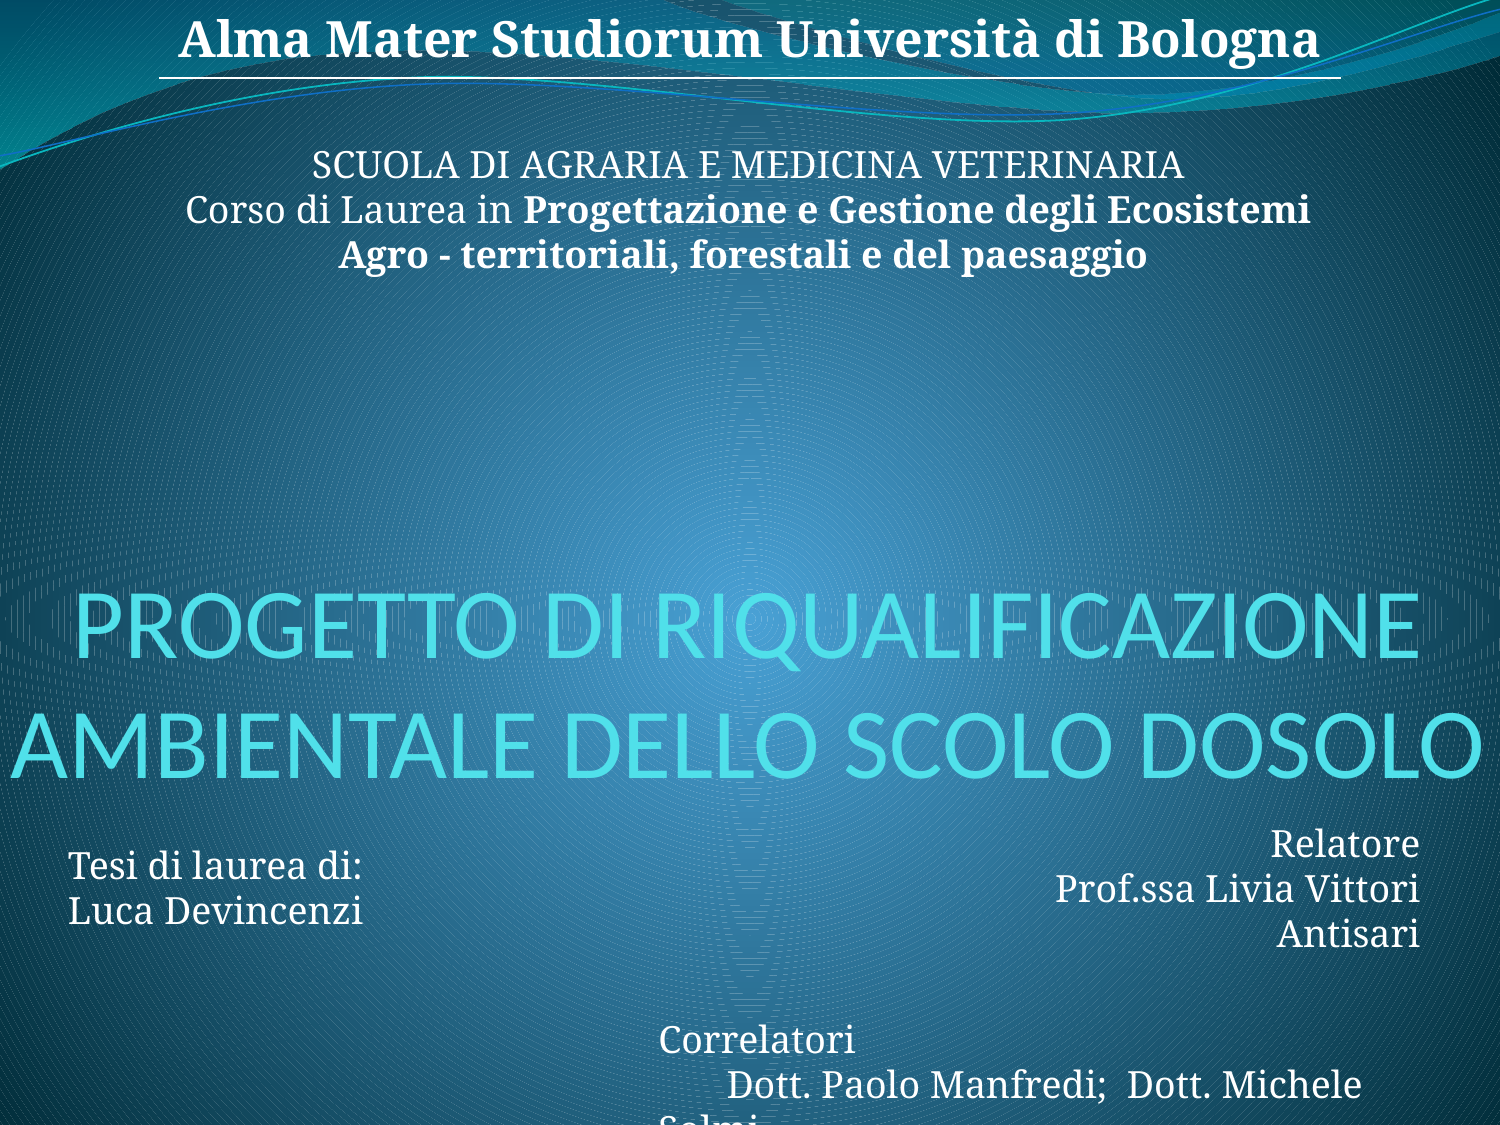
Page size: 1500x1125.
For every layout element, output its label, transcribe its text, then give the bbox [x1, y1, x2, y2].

text_box Tesi di laurea di: Luca Devincenzi [53, 834, 585, 940]
text_box Relatore Prof.ssa Livia Vittori Antisari [879, 812, 1436, 963]
title PROGETTO DI RIQUALIFICAZIONE AMBIENTALE DELLO SCOLO DOSOLO [0, 468, 1500, 799]
text_box SCUOLA DI AGRARIA E MEDICINA VETERINARIA Corso di Laurea in Progettazione e Gestione degli Ecosistemi Agro - territoriali, forestali e del paesaggio [156, 133, 1341, 328]
text_box Correlatori Dott. Paolo Manfredi; Dott. Michele Solmi [643, 964, 1453, 1125]
text_box Alma Mater Studiorum Università di Bologna [159, 0, 1341, 76]
